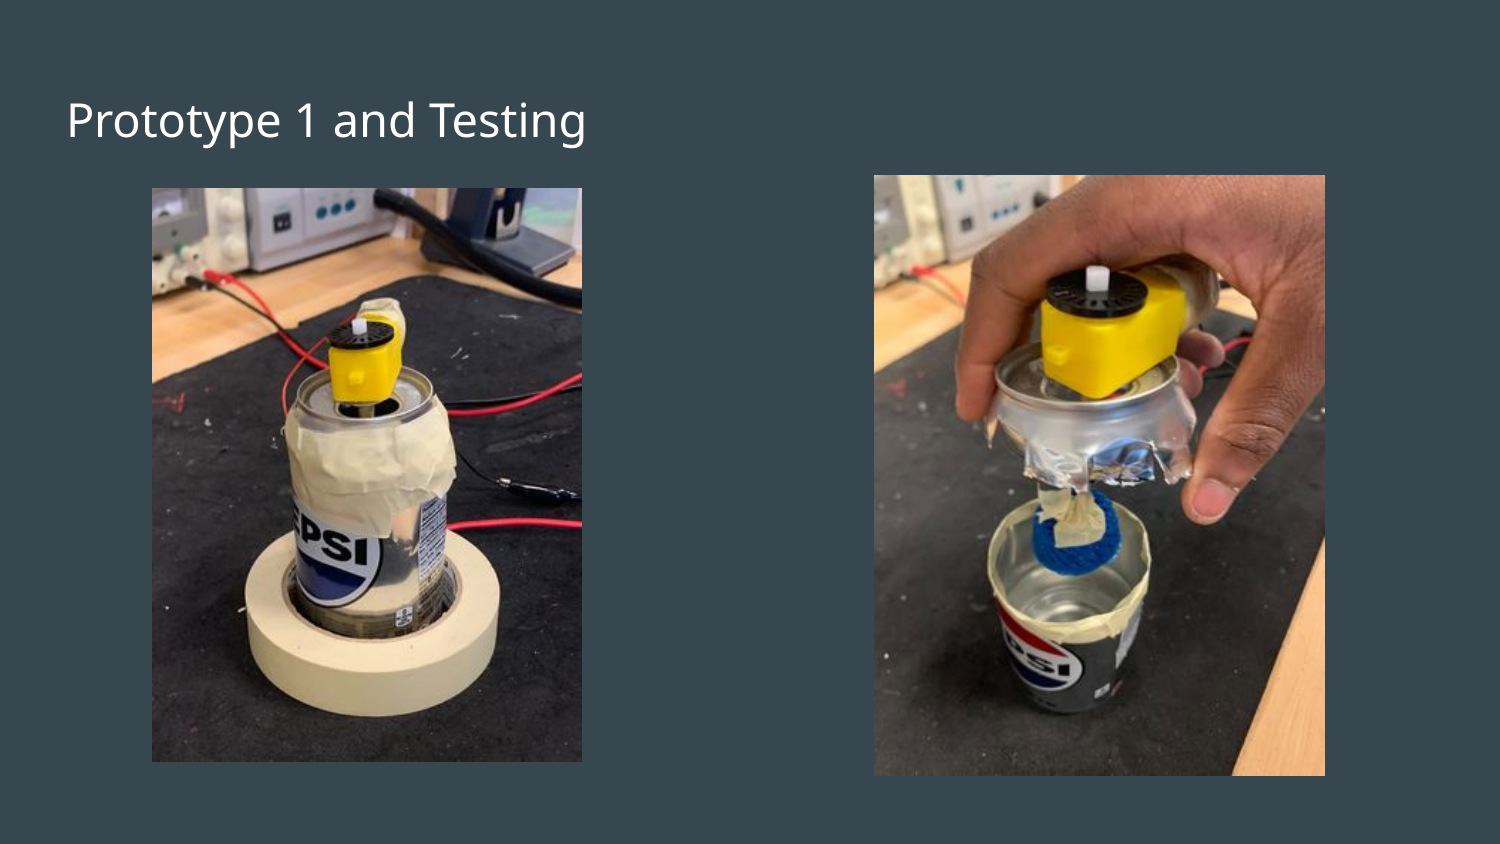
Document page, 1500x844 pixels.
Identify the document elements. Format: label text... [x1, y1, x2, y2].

picture [874, 175, 1325, 776]
picture [152, 188, 582, 762]
title Prototype 1 and Testing [51, 72, 1449, 167]
